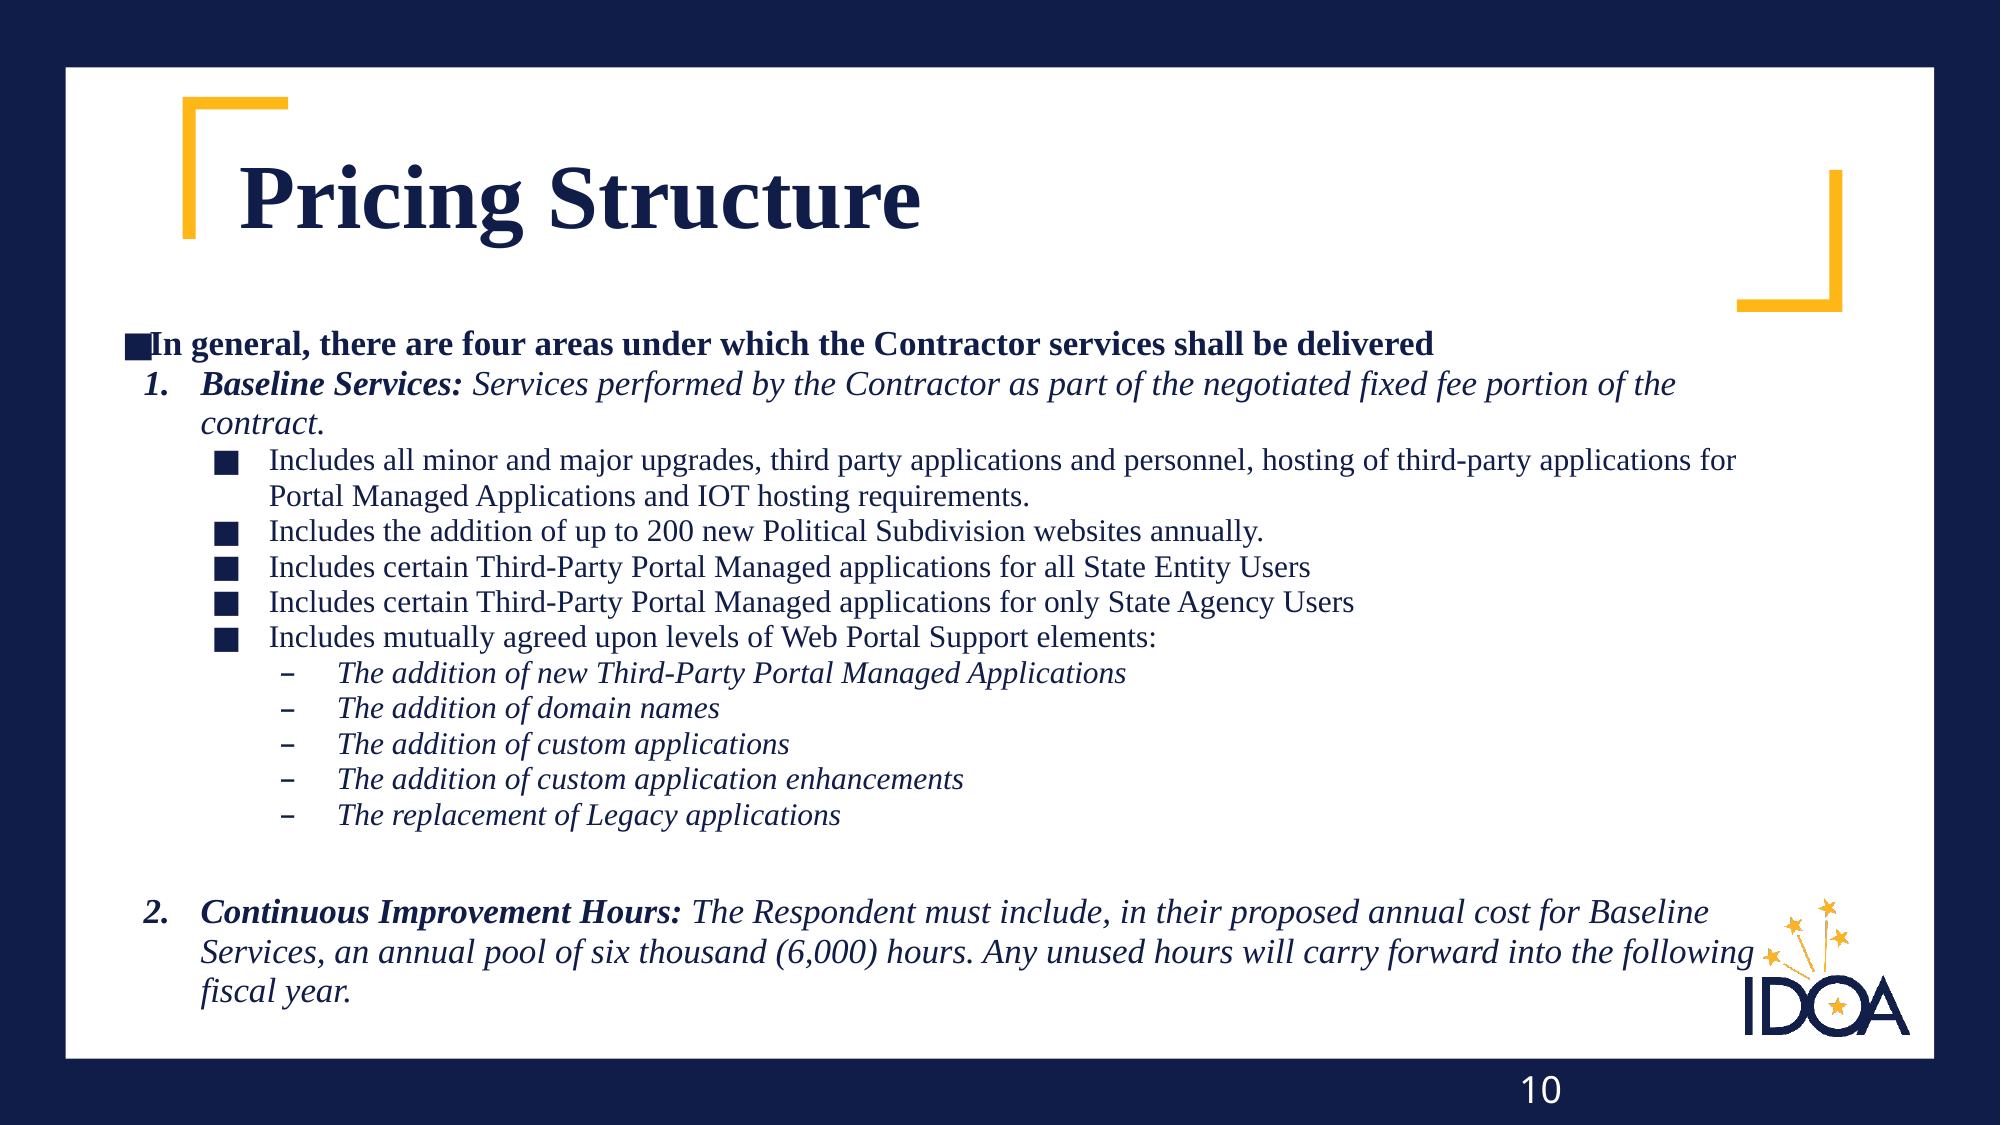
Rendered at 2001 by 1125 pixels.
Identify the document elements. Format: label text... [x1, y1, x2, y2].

title Pricing Structure [225, 142, 1800, 278]
picture [1702, 857, 1959, 1114]
slide_number 10 [1504, 1058, 1767, 1125]
list In general, there are four areas under which the Contractor services shall be delivered Baseline Services: Services performed by the Contractor as part of the negotiated fixed fee portion of the contract. Includes all minor and major upgrades, third party applications and personnel, hosting of third-party applications for Portal Managed Applications and IOT hosting requirements. Includes the addition of up to 200 new Political Subdivision websites annually. Includes certain Third-Party Portal Managed applications for all State Entity Users Includes certain Third-Party Portal Managed applications for only State Agency Users Includes mutually agreed upon levels of Web Portal Support elements: The addition of new Third-Party Portal Managed Applications The addition of domain names The addition of custom applications The addition of custom application enhancements The replacement of Legacy applications Continuous Improvement Hours: The Respondent must include, in their proposed annual cost for Baseline Services, an annual pool of six thousand (6,000) hours. Any unused hours will carry forward into the following fiscal year. [106, 278, 1820, 1020]
